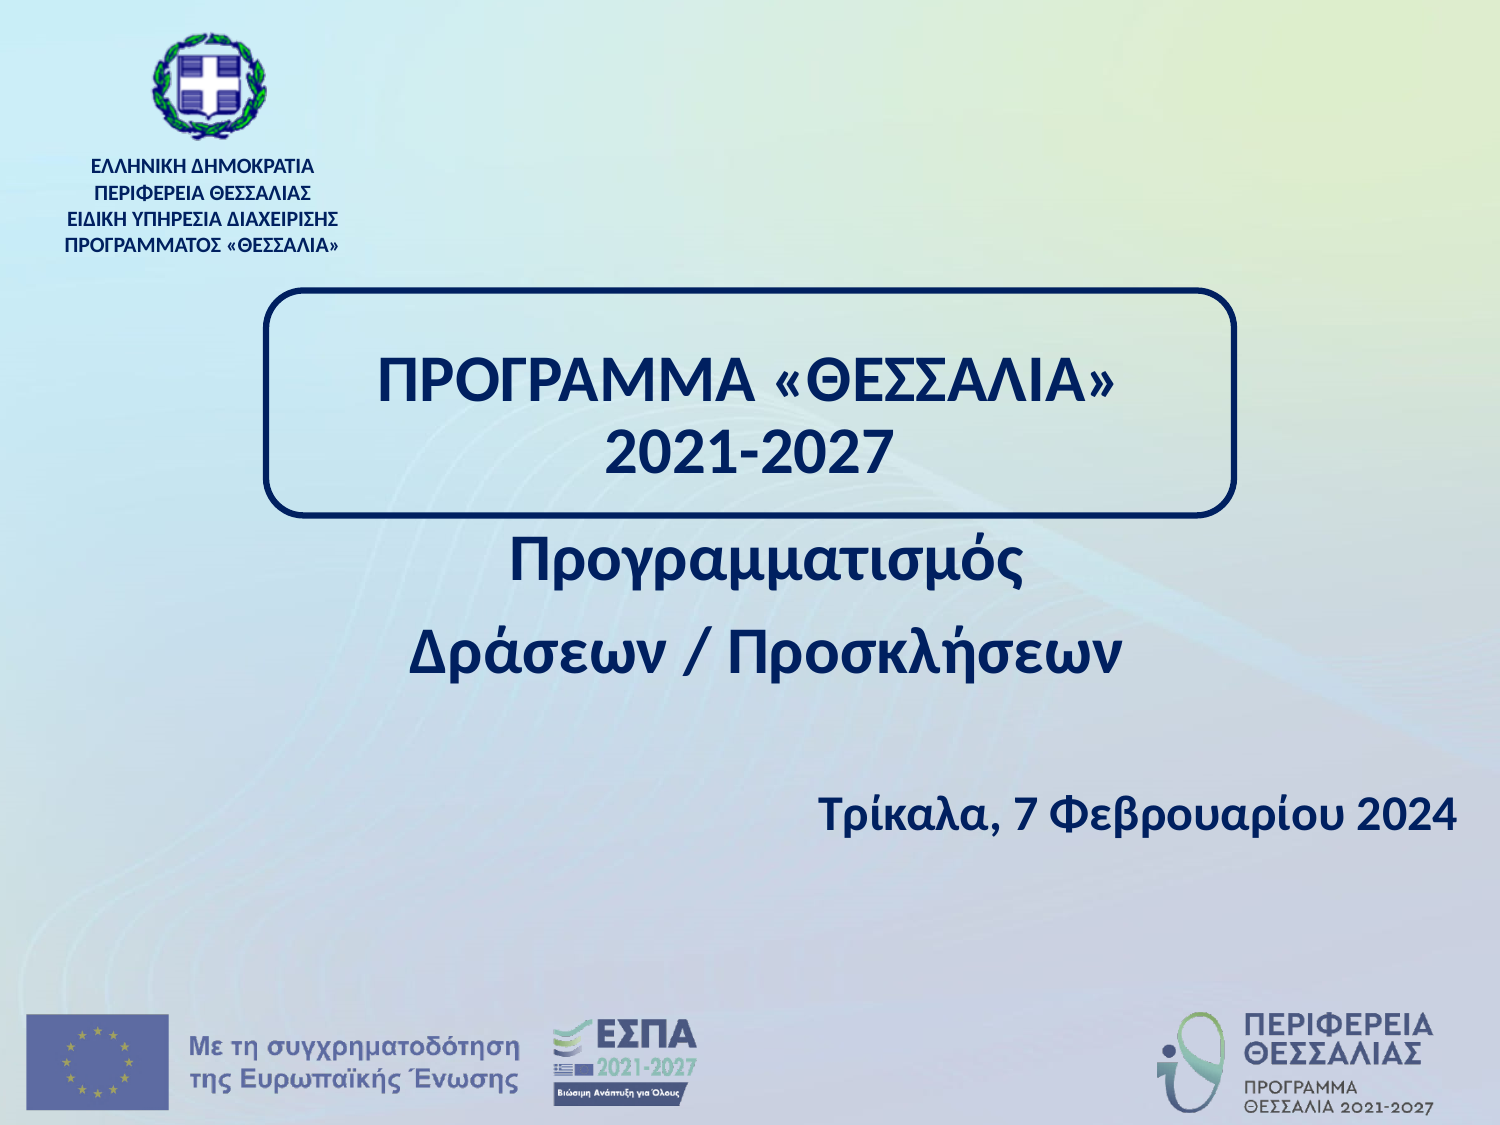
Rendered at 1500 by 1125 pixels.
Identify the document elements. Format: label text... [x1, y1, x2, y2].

text_box [264, 289, 1236, 517]
text_box Τρίκαλα, 7 Φεβρουαρίου 2024 [589, 779, 1473, 857]
text_box ΕΛΛΗΝΙΚΗ ΔΗΜΟΚΡΑΤΙΑ ΠΕΡΙΦΕΡΕΙΑ ΘΕΣΣΑΛΙΑΣ ΕΙΔΙΚΗ ΥΠΗΡΕΣΙΑ ΔΙΑΧΕΙΡΙΣΗΣ ΠΡΟΓΡΑΜΜΑΤΟΣ «ΘΕΣΣΑΛΙΑ» [49, 144, 356, 265]
picture [0, 1, 1500, 1125]
text_box Προγραμματισμός Δράσεων / Προσκλήσεων [325, 515, 1209, 598]
